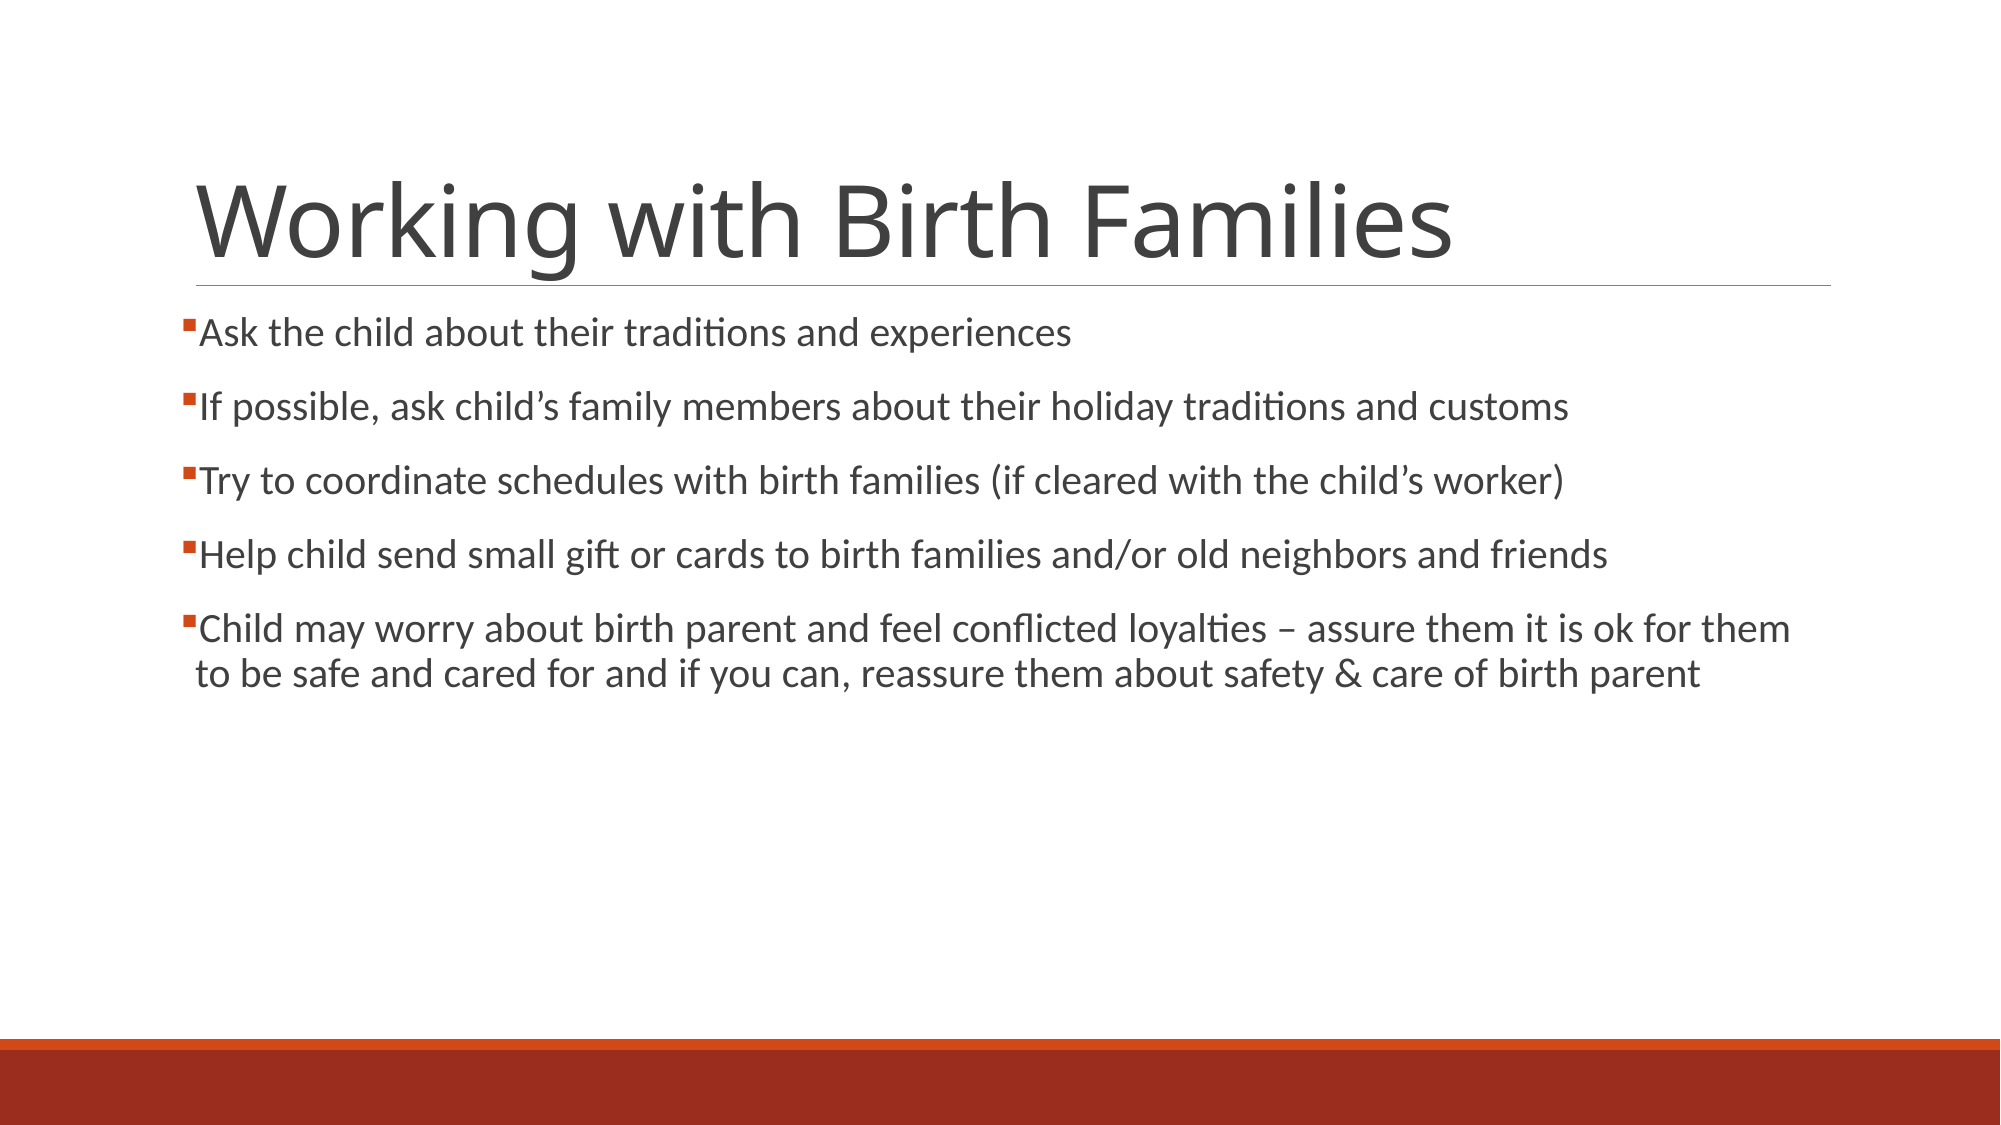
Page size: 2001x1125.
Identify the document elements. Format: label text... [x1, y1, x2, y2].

list Ask the child about their traditions and experiences If possible, ask child’s family members about their holiday traditions and customs Try to coordinate schedules with birth families (if cleared with the child’s worker) Help child send small gift or cards to birth families and/or old neighbors and friends Child may worry about birth parent and feel conflicted loyalties – assure them it is ok for them to be safe and cared for and if you can, reassure them about safety & care of birth parent [180, 302, 1830, 963]
title Working with Birth Families [180, 47, 1830, 285]
